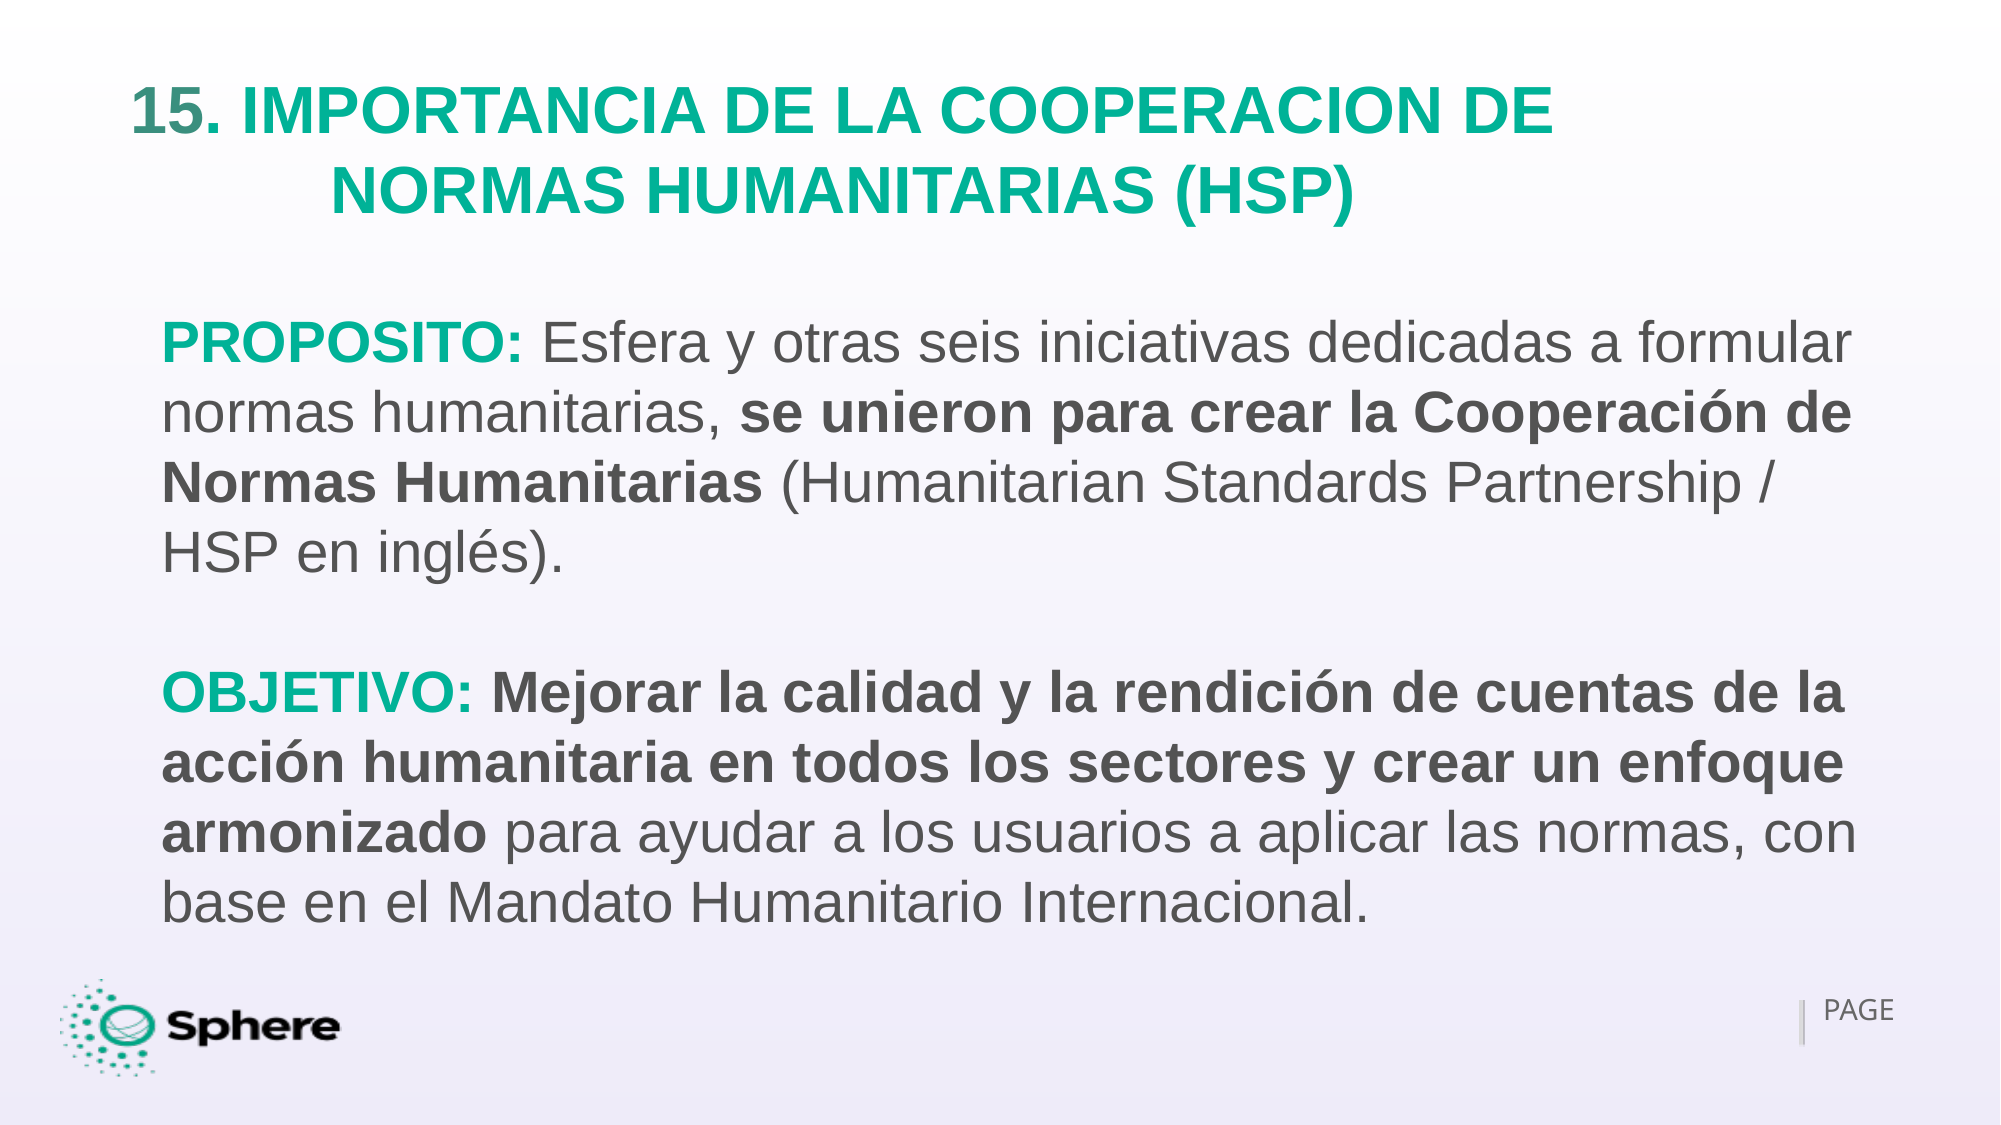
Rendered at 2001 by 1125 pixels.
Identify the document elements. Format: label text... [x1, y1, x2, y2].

text_box PROPOSITO: Esfera y otras seis iniciativas dedicadas a formular normas humanitarias, se unieron para crear la Cooperación de Normas Humanitarias (Humanitarian Standards Partnership / HSP en inglés). OBJETIVO: Mejorar la calidad y la rendición de cuentas de la acción humanitaria en todos los sectores y crear un enfoque armonizado para ayudar a los usuarios a aplicar las normas, con base en el Mandato Humanitario Internacional. [146, 297, 1919, 942]
picture [1799, 1000, 1808, 1047]
picture [60, 979, 342, 1078]
title 15. IMPORTANCIA DE LA COOPERACION DE NORMAS HUMANITARIAS (HSP) [95, 93, 1592, 201]
